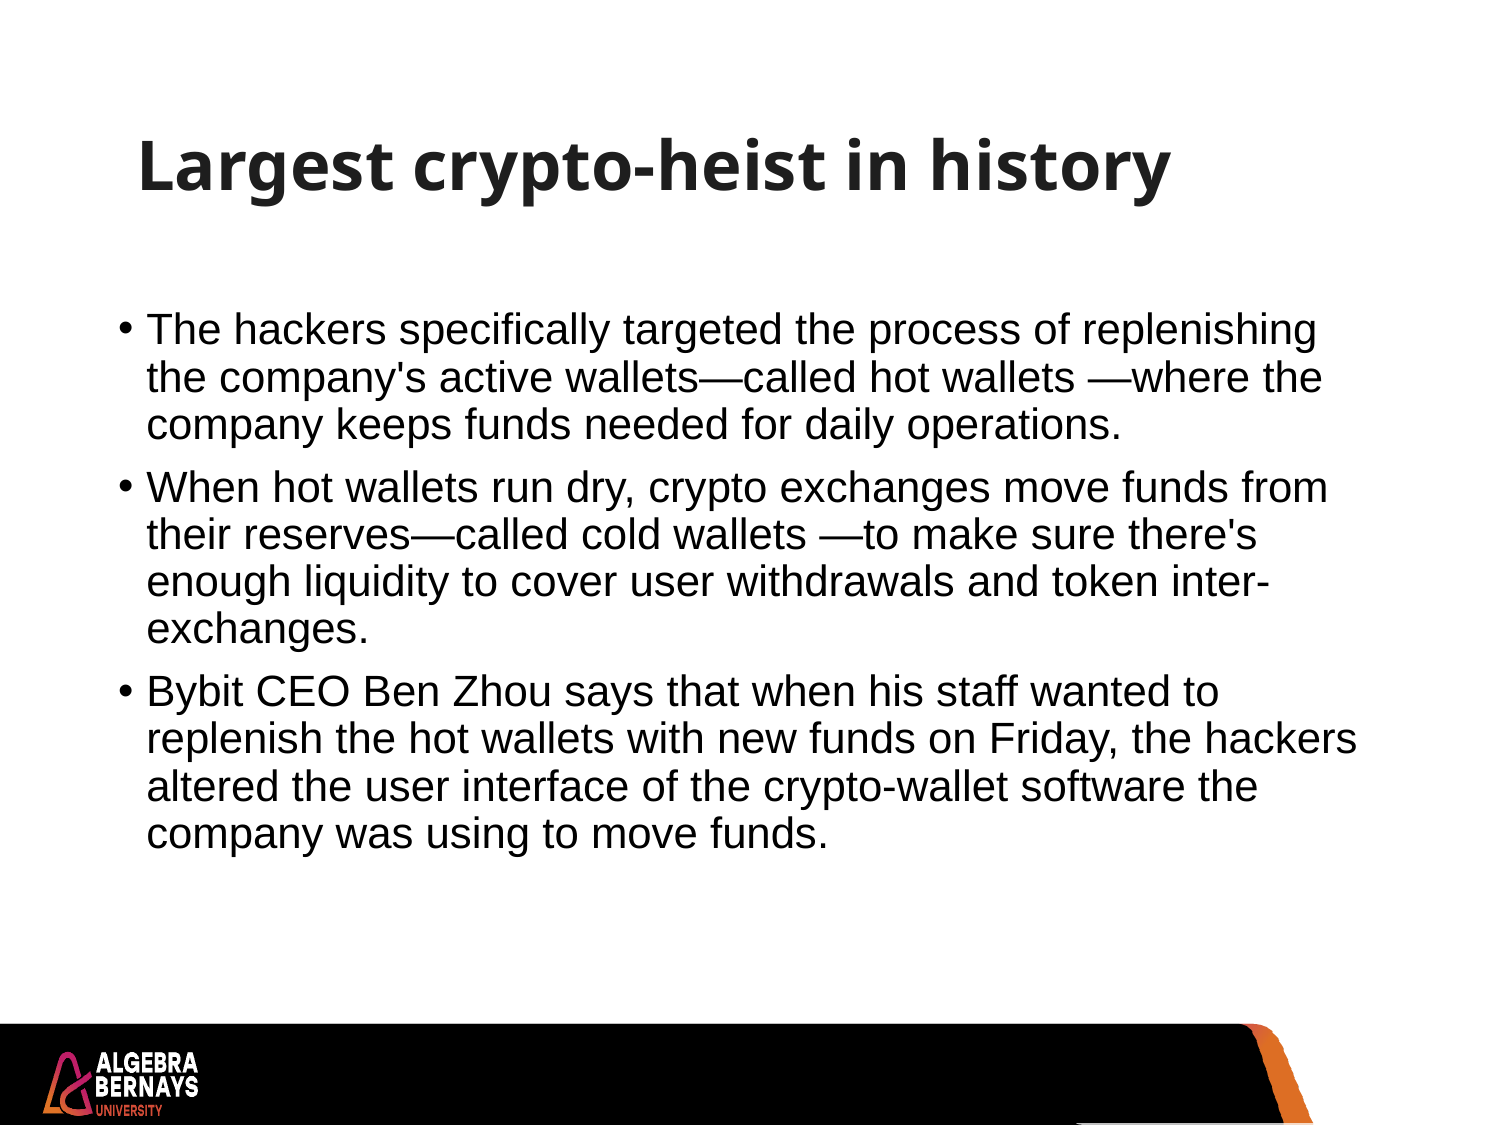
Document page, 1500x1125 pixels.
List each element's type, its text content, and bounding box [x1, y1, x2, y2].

list The hackers specifically targeted the process of replenishing the company's active wallets—called hot wallets —where the company keeps funds needed for daily operations. When hot wallets run dry, crypto exchanges move funds from their reserves—called cold wallets —to make sure there's enough liquidity to cover user withdrawals and token inter-exchanges. Bybit CEO Ben Zhou says that when his staff wanted to replenish the hot wallets with new funds on Friday, the hackers altered the user interface of the crypto-wallet software the company was using to move funds. [103, 299, 1397, 1014]
title Largest crypto-heist in history [103, 59, 1397, 278]
picture [0, 1023, 1468, 1125]
